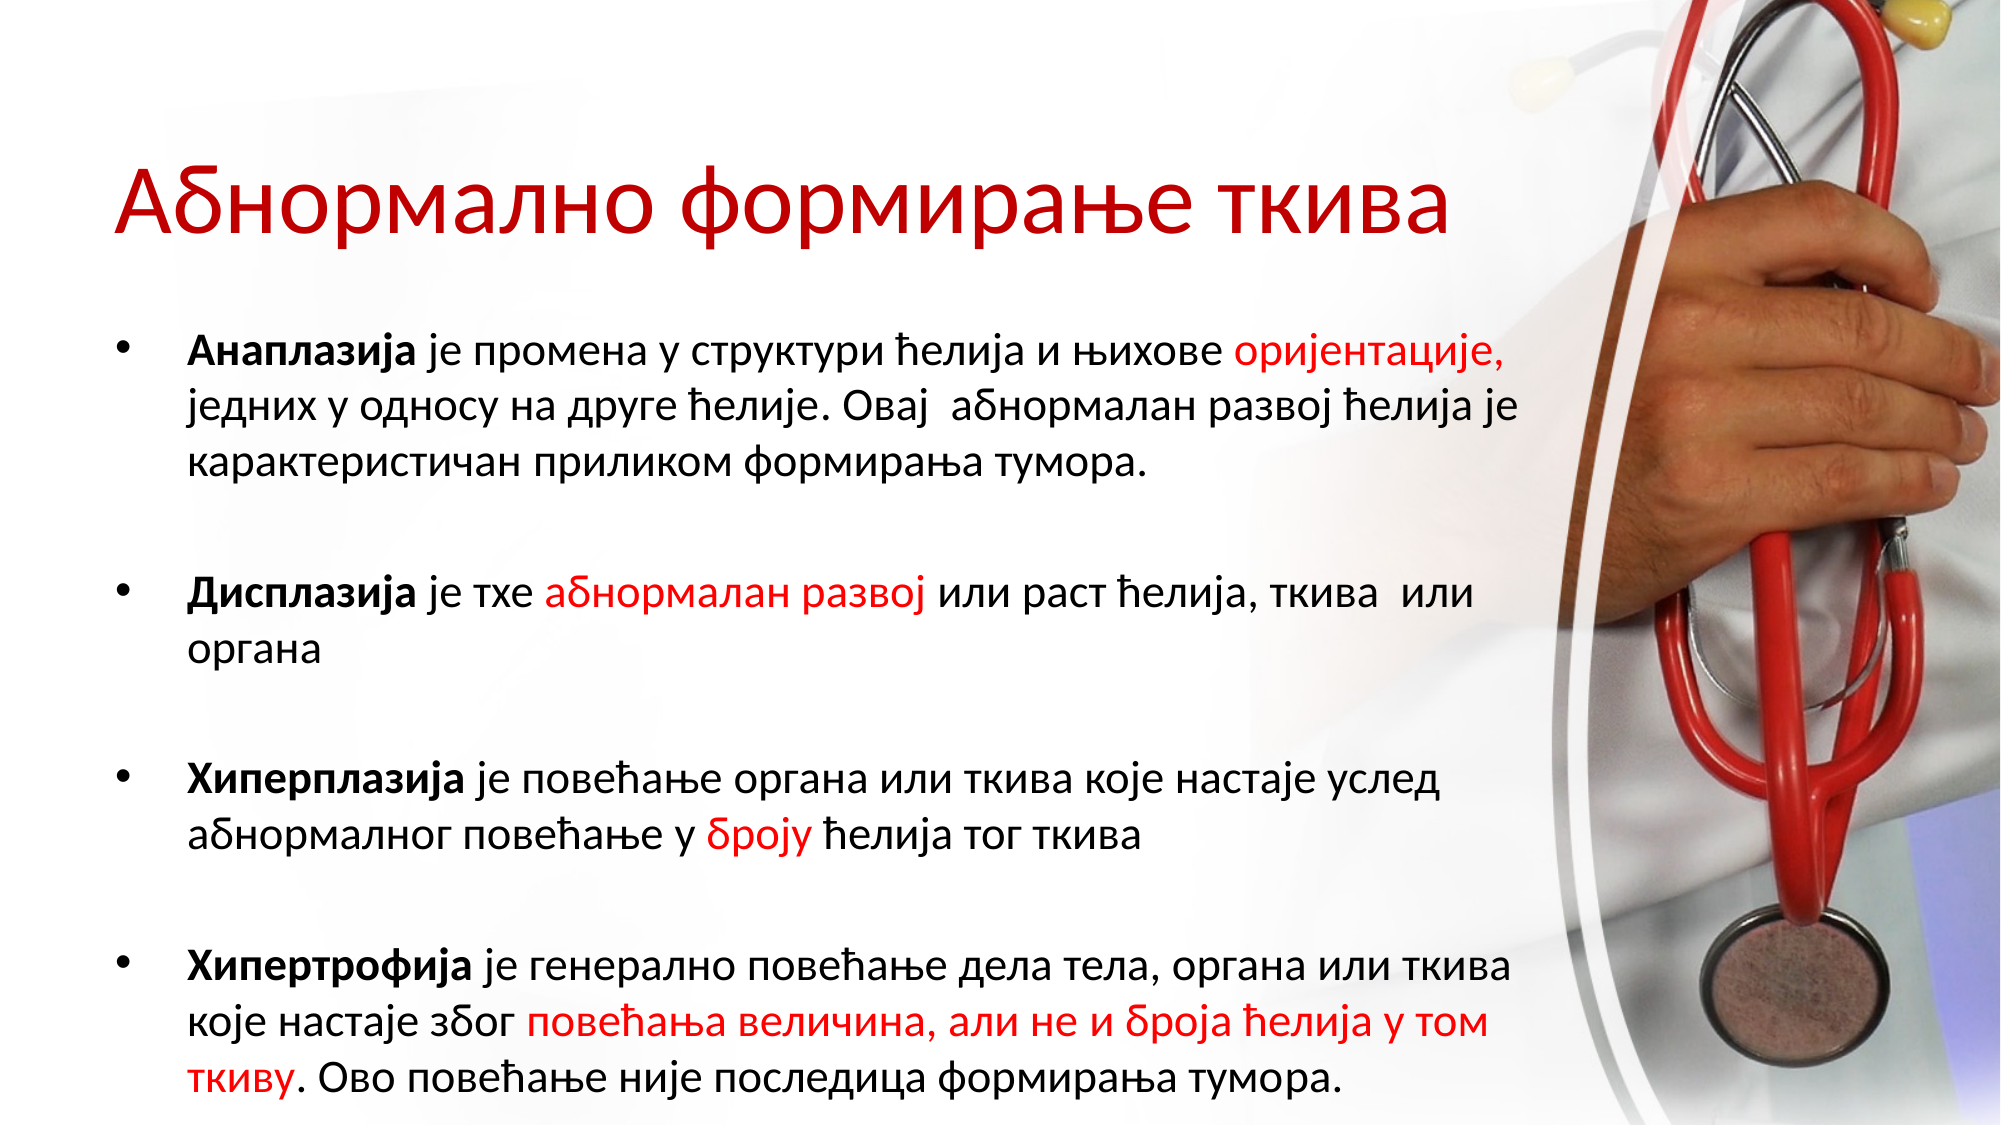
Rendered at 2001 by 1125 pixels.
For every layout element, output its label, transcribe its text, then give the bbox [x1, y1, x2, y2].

picture [0, 0, 2001, 1125]
list Анаплазија је промена у структури ћелија и њихове оријентације, једних у односу на друге ћелије. Овај абнормалан развој ћелија је карактеристичан приликом формирања тумора. Дисплазија је тхе абнормалан развој или раст ћелија, ткива или органа Хиперплазија је повећање органа или ткива које настаје услед абнормалног повећање у броју ћелија тог ткива Хипертрофија је генерално повећање дела тела, органа или ткива које настаје због повећања величина, али не и броја ћелија у том ткиву. Ово повећање није последица формирања тумора. [100, 310, 1537, 1125]
title Абнормално формирање ткива [99, 110, 1540, 278]
